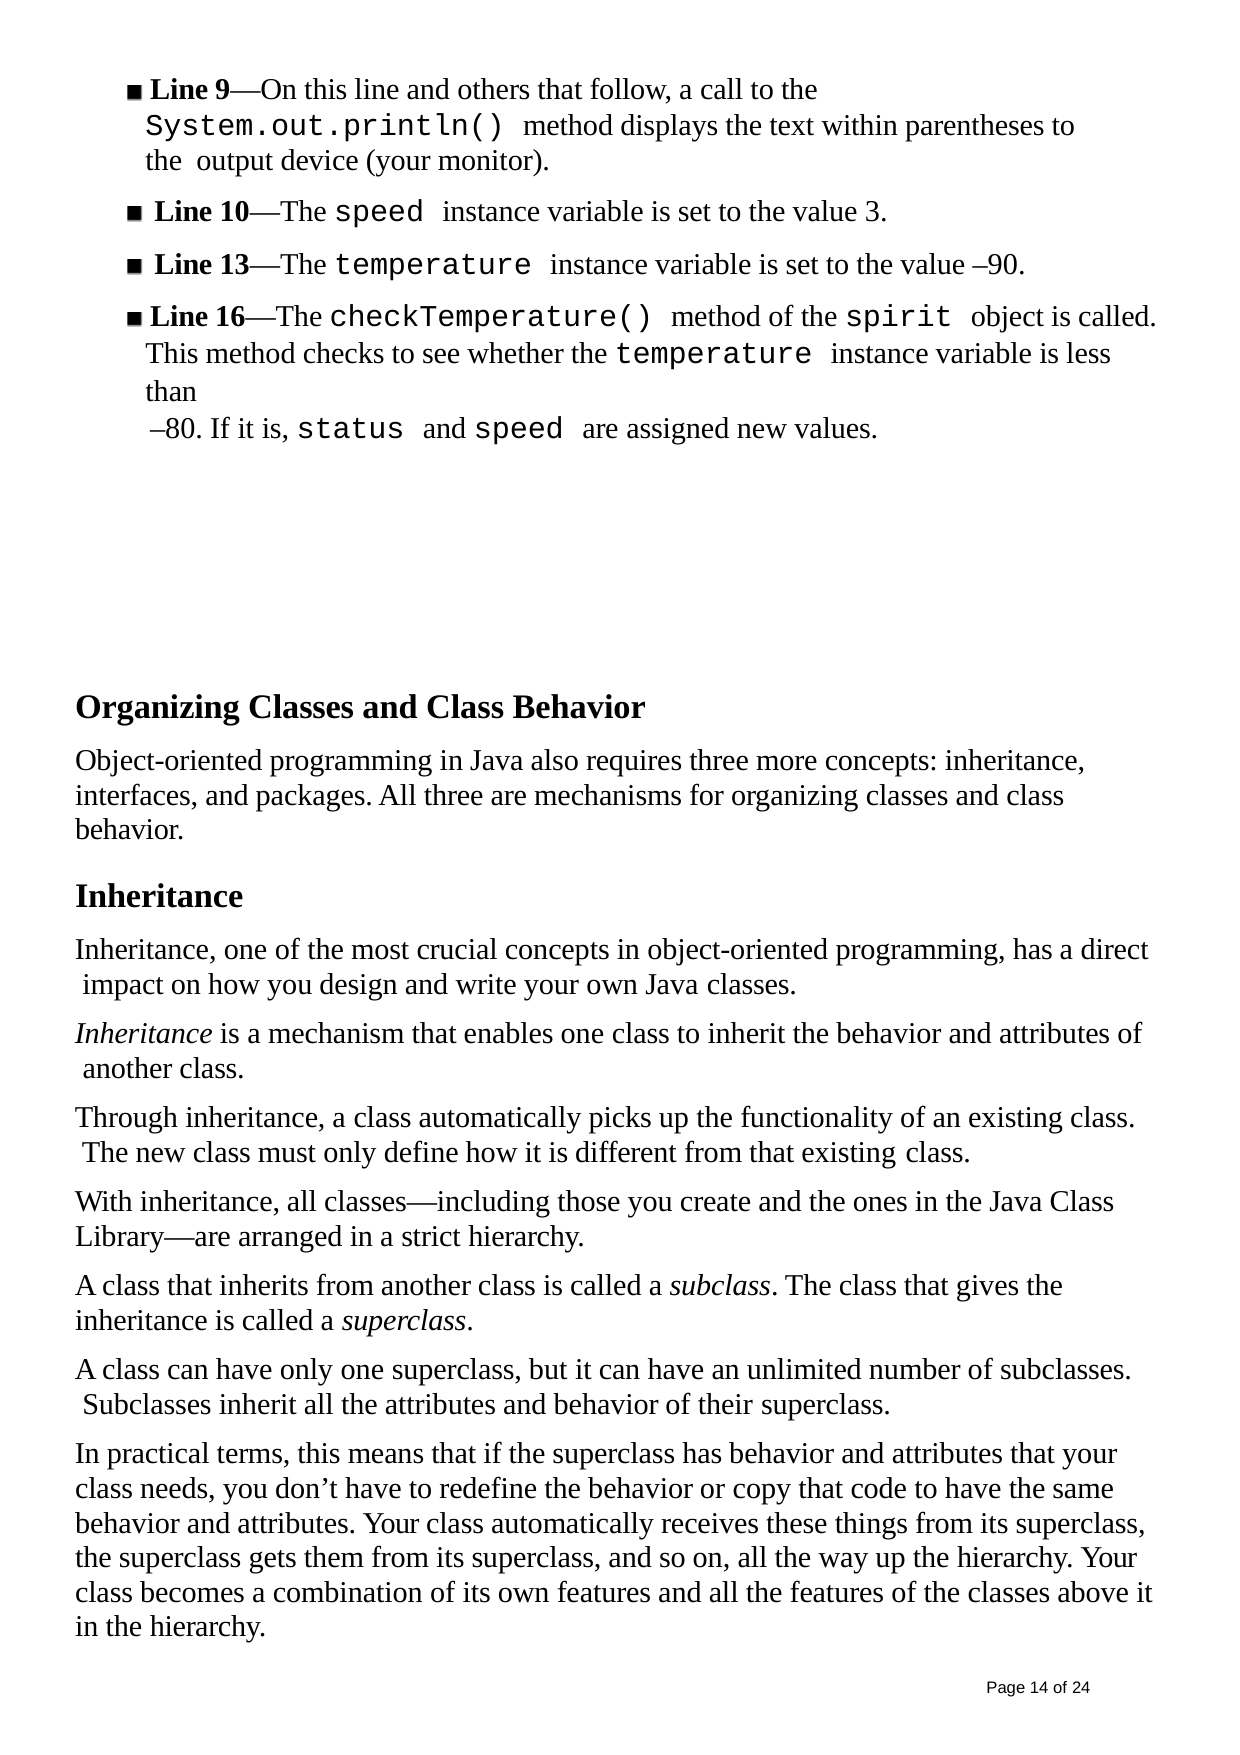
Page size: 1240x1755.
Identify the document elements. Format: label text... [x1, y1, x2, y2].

text_box [127, 312, 143, 327]
text_box Line 9—On this line and others that follow, a call to the System.out.println() method displays the text within parentheses to the output device (your monitor). Line 10—The speed instance variable is set to the value 3. Line 13—The temperature instance variable is set to the value –90. Line 16—The checkTemperature() method of the spirit object is called. This method checks to see whether the temperature instance variable is less than –80. If it is, status and speed are assigned new values. [143, 68, 1167, 445]
text_box [127, 85, 143, 101]
text_box [127, 206, 143, 222]
text_box Organizing Classes and Class Behavior Object-oriented programming in Java also requires three more concepts: inheritance, interfaces, and packages. All three are mechanisms for organizing classes and class behavior. Inheritance Inheritance, one of the most crucial concepts in object-oriented programming, has a direct impact on how you design and write your own Java classes. Inheritance is a mechanism that enables one class to inherit the behavior and attributes of another class. Through inheritance, a class automatically picks up the functionality of an existing class. The new class must only define how it is different from that existing class. With inheritance, all classes—including those you create and the ones in the Java Class Library—are arranged in a strict hierarchy. A class that inherits from another class is called a subclass. The class that gives the inheritance is called a superclass. A class can have only one superclass, but it can have an unlimited number of subclasses. Subclasses inherit all the attributes and behavior of their superclass. In practical terms, this means that if the superclass has behavior and attributes that your class needs, you don’t have to redefine the behavior or copy that code to have the same behavior and attributes. Your class automatically receives these things from its superclass, the superclass gets them from its superclass, and so on, all the way up the hierarchy. Your class becomes a combination of its own features and all the features of the classes above it in the hierarchy. [72, 665, 1161, 1643]
slide_number Page 14 of 24 [984, 1676, 1093, 1755]
text_box [127, 259, 143, 275]
